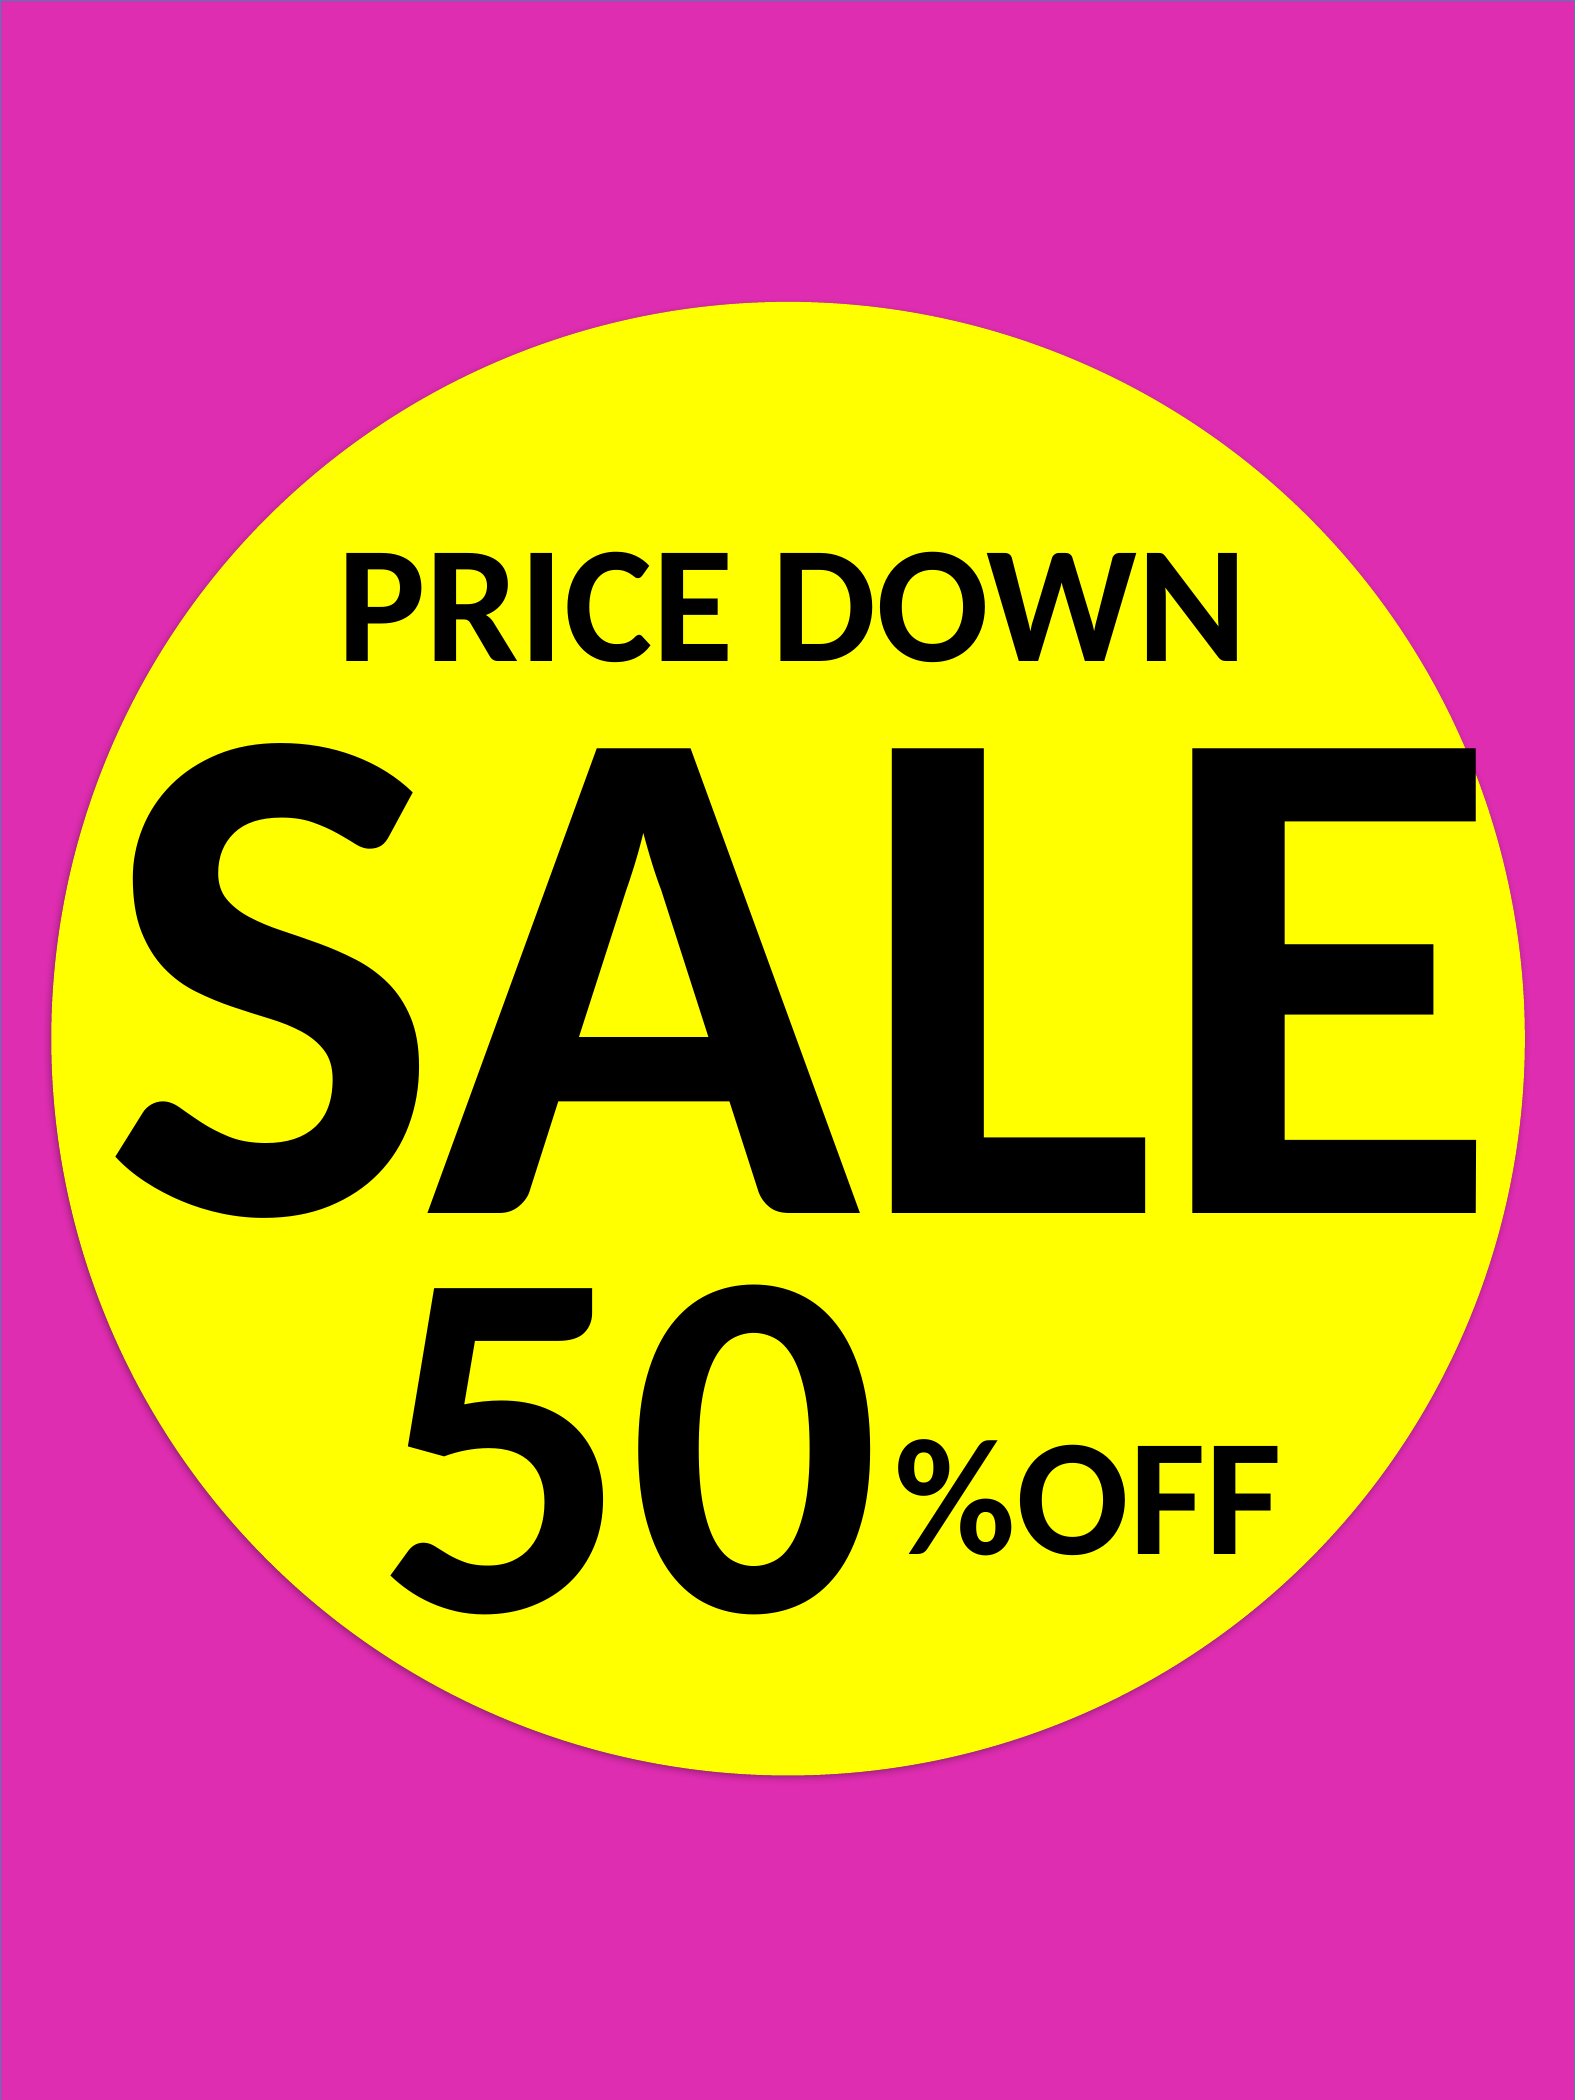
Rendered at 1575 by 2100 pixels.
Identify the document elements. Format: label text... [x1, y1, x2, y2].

text_box [0, 0, 1575, 2100]
text_box [897, 1364, 1450, 1572]
text_box [500, 1596, 1272, 1777]
text_box [1516, 920, 1526, 1158]
text_box [50, 809, 87, 1268]
text_box 50 [361, 1105, 897, 1718]
text_box %OFF [880, 1380, 1298, 1596]
text_box SALE [87, 489, 1516, 1364]
text_box [126, 1364, 361, 1640]
text_box [296, 301, 1280, 489]
